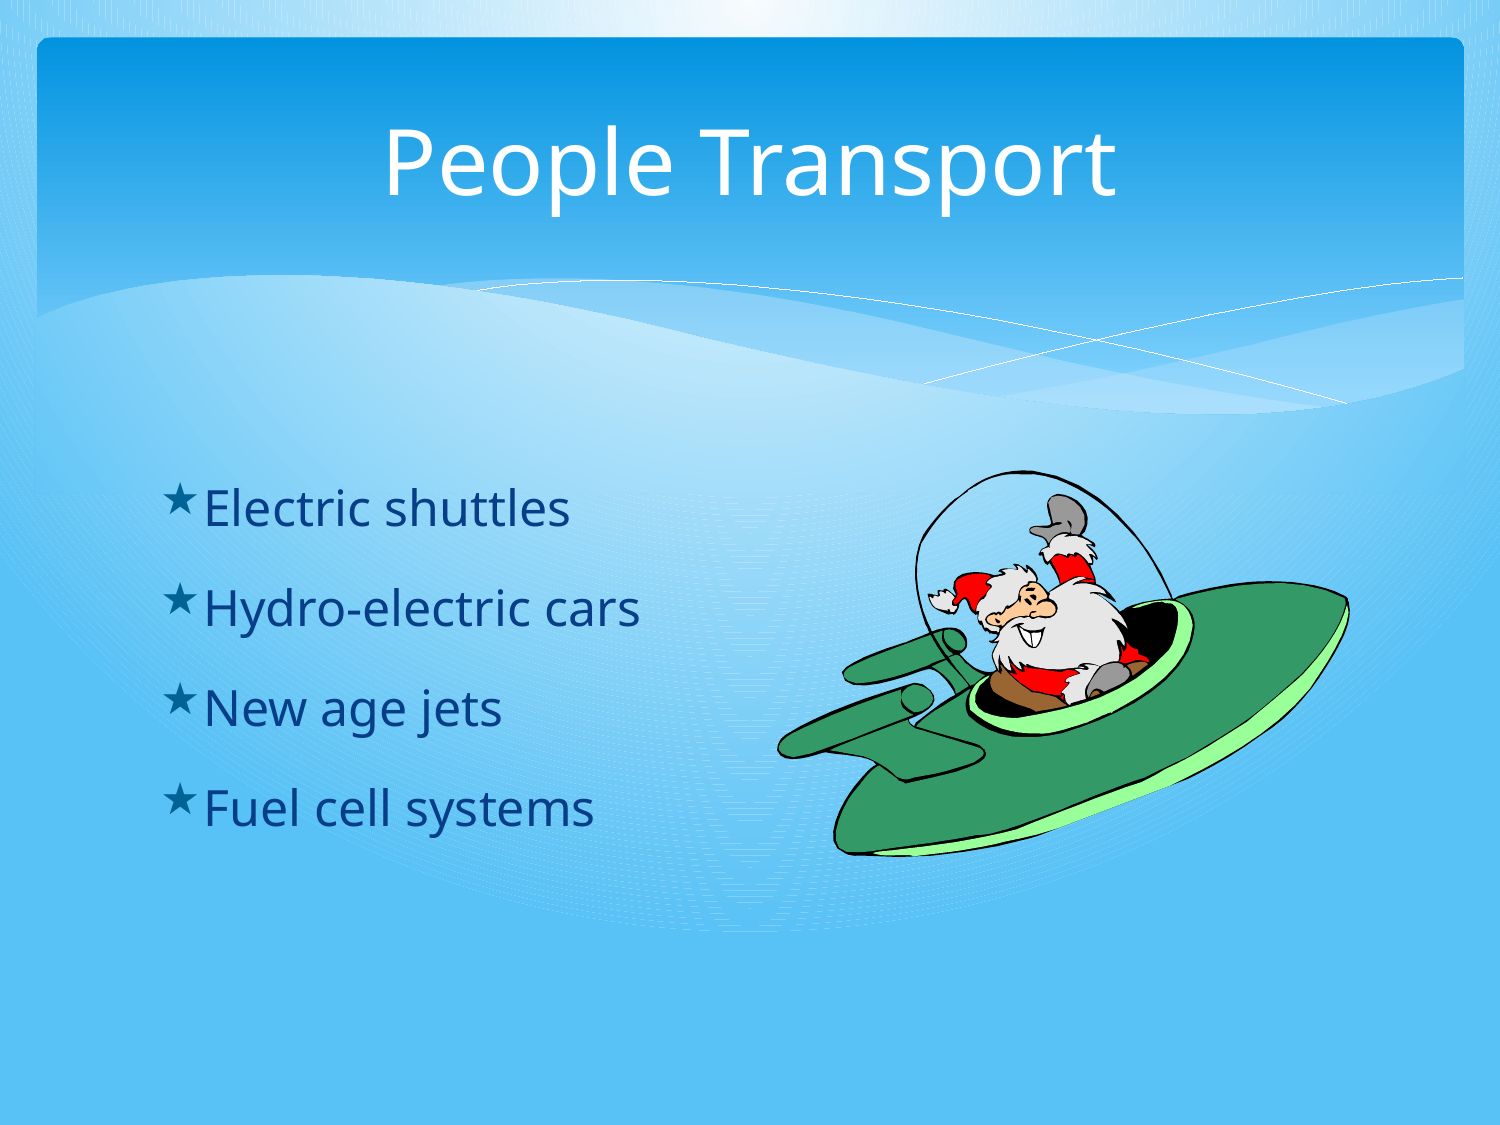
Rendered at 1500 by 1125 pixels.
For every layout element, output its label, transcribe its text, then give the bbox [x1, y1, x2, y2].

list Electric shuttles Hydro-electric cars New age jets Fuel cell systems [143, 438, 1359, 1005]
title People Transport [75, 55, 1425, 261]
picture [737, 455, 1343, 823]
